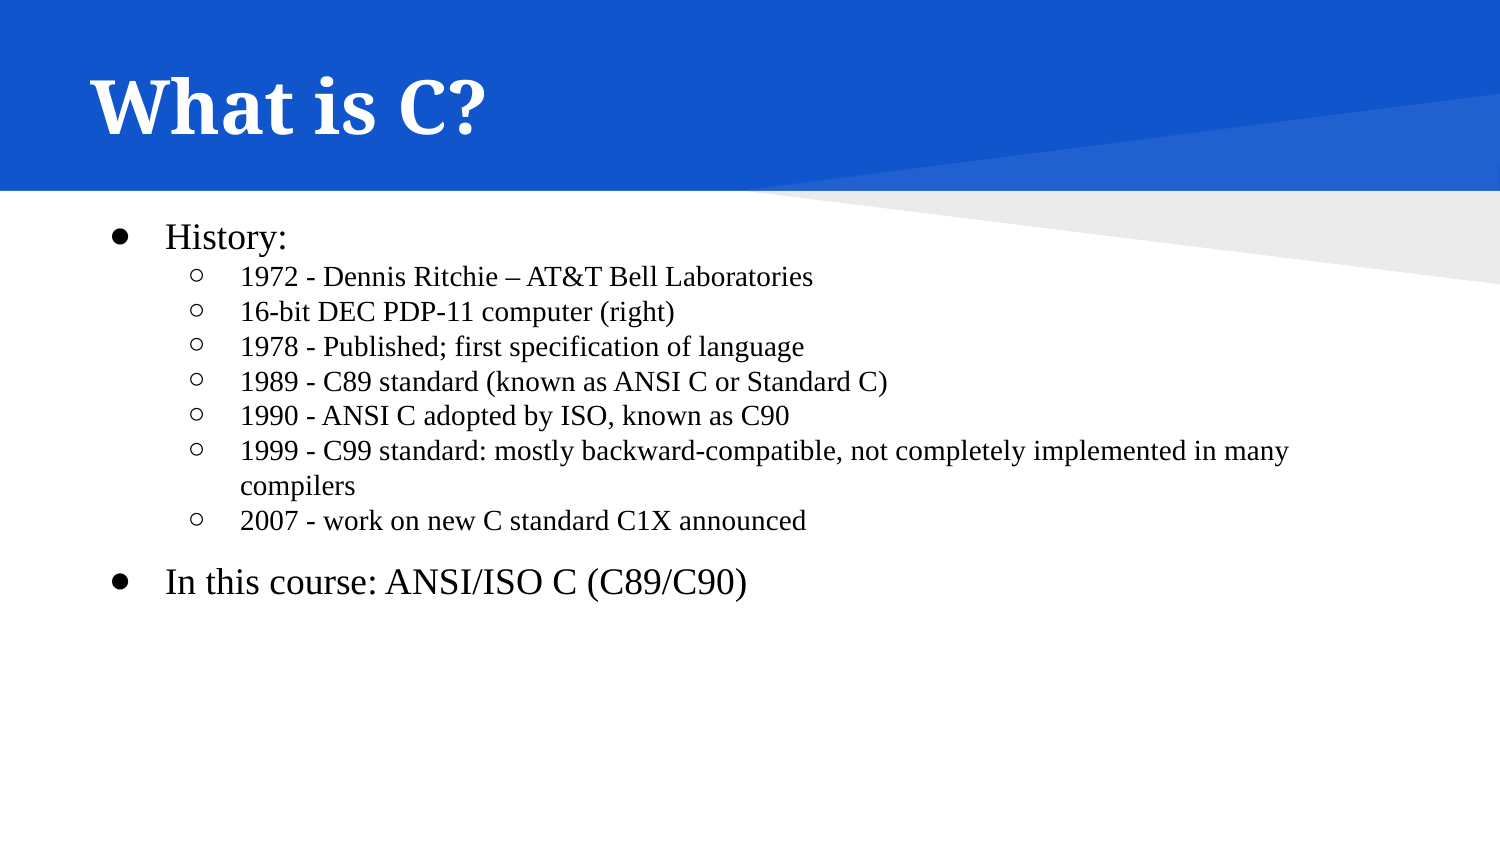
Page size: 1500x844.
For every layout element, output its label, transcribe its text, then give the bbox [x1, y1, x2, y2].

list History: 1972 - Dennis Ritchie – AT&T Bell Laboratories 16-bit DEC PDP-11 computer (right) 1978 - Published; first specification of language 1989 - C89 standard (known as ANSI C or Standard C) 1990 - ANSI C adopted by ISO, known as C90 1999 - C99 standard: mostly backward-compatible, not completely implemented in many compilers 2007 - work on new C standard C1X announced In this course: ANSI/ISO C (C89/C90) [75, 196, 1425, 808]
title What is C? [75, 33, 1425, 175]
